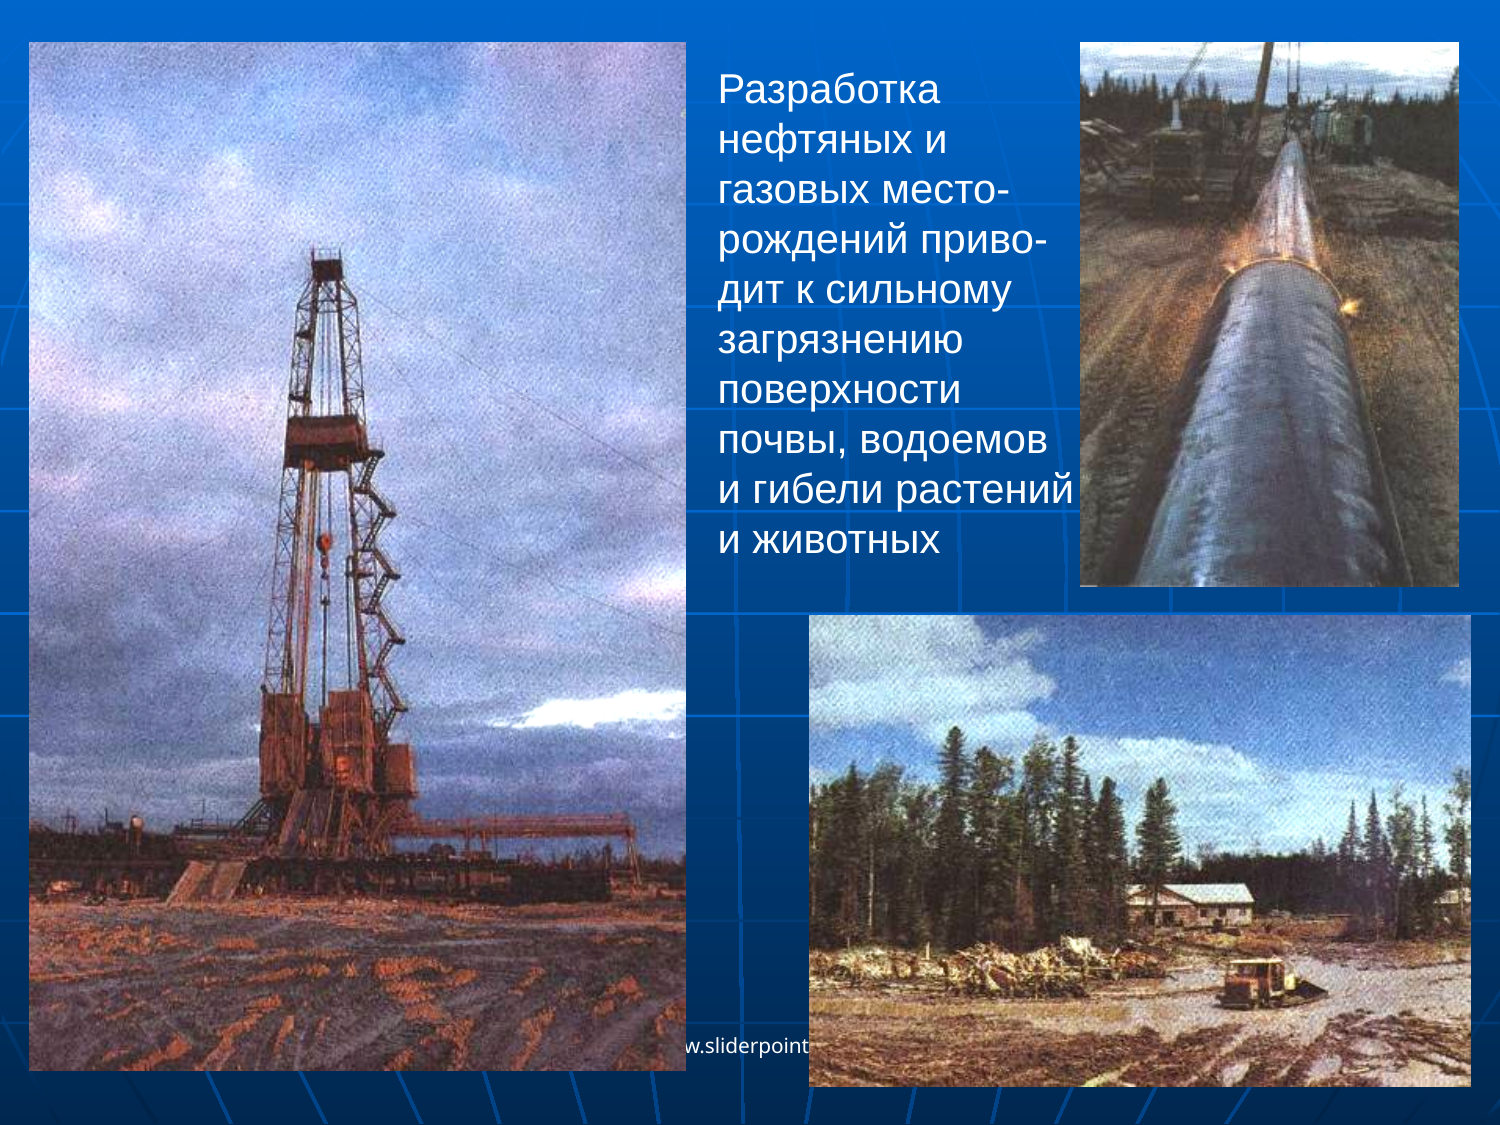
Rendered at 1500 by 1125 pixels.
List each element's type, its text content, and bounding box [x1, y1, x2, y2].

footer www.sliderpoint.org [512, 1024, 988, 1101]
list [29, 42, 686, 1071]
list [1080, 42, 1459, 587]
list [808, 615, 1471, 1088]
text_box Разработка нефтяных и газовых место-рождений приво-дит к сильному загрязнению поверхности почвы, водоемов и гибели растений и животных [702, 54, 1075, 570]
